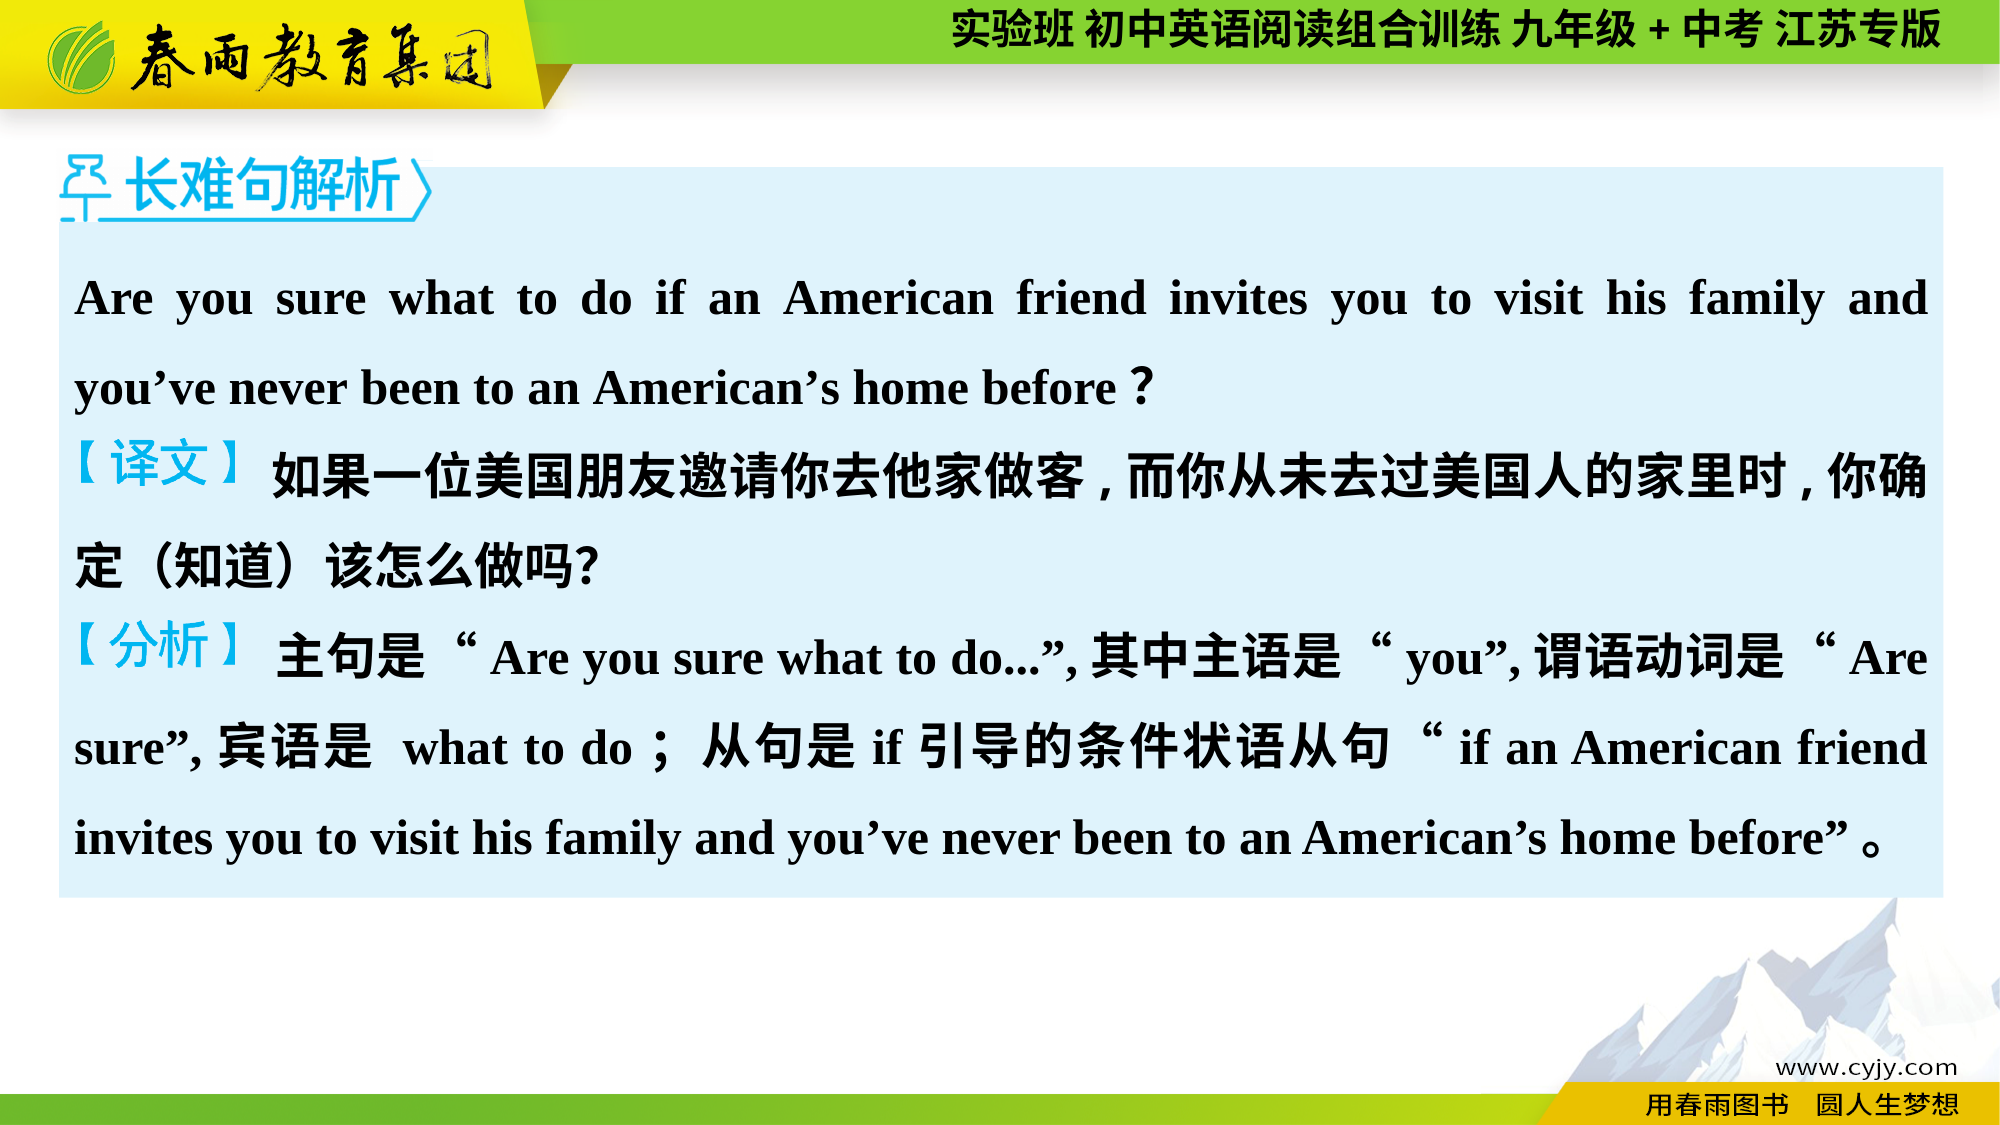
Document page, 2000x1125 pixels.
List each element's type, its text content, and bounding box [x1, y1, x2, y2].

list Are you sure what to do if an American friend invites you to visit his family and you’ve never been to an American’s home before？ 如果一位美国朋友邀请你去他家做客,而你从未去过美国人的家里时,你确定（知道）该怎么做吗？ 主句是“Are you sure what to do...”,其中主语是“you”,谓语动词是“Are sure”,宾语是 what to do；从句是if引导的条件状语从句“if an American friend invites you to visit his family and you’ve never been to an American’s home before”。 [59, 167, 1944, 898]
picture [0, 0, 2000, 1125]
